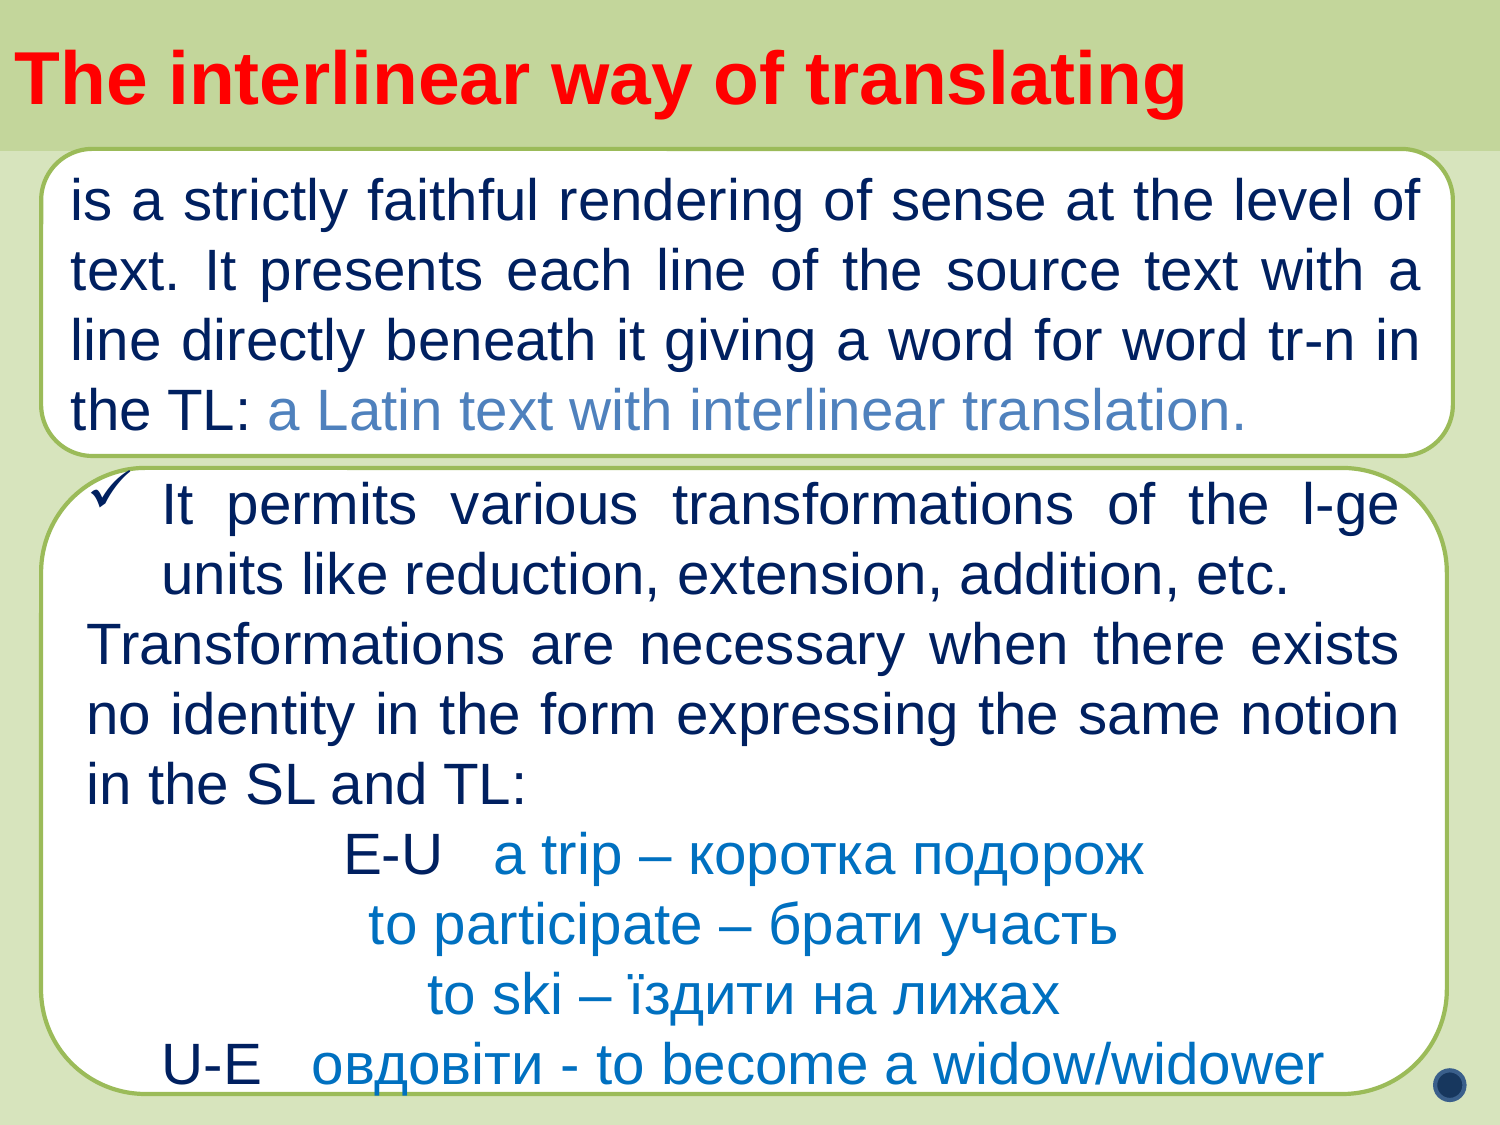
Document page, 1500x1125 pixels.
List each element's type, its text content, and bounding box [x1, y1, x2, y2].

text_box [1433, 1068, 1467, 1103]
text_box The interlinear way of translating [0, 0, 1500, 151]
text_box It permits various transformations of the l-ge units like reduction, extension, addition, etc. Transformations are necessary when there exists no identity in the form expressing the same notion in the SL and TL: E-U a trip – коротка подорож to participate – брати участь to ski – їздити на лижах U-E овдовіти - to become a widow/widower [38, 465, 1449, 1097]
text_box is a strictly faithful rendering of sense at the level of text. It presents each line of the source text with a line directly beneath it giving a word for word tr-n in the TL: a Latin text with interlinear translation. [39, 146, 1455, 459]
